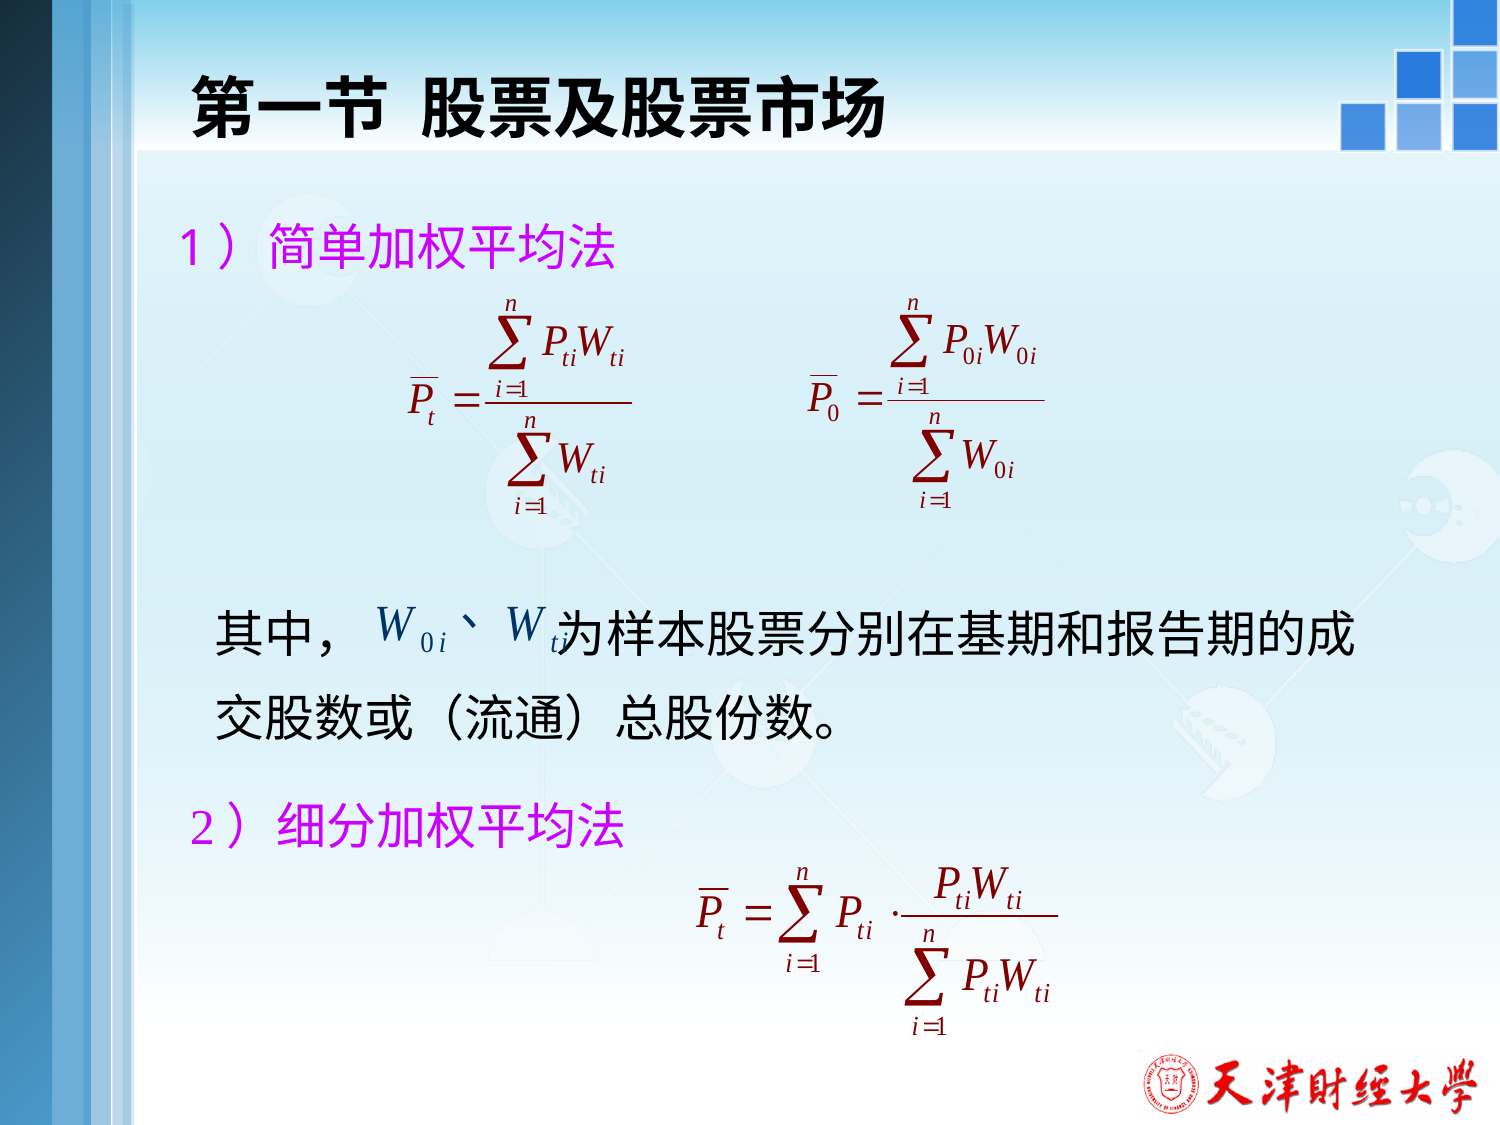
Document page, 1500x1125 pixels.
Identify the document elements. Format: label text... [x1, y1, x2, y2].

text_box 1）简单加权平均法 [162, 207, 788, 283]
title 第一节 股票及股票市场 [174, 75, 1175, 138]
text_box 2）细分加权平均法 [174, 787, 813, 863]
picture [1131, 1049, 1500, 1119]
text_box 其中， 为样本股票分别在基期和报告期的成交股数或（流通）总股份数。 [199, 571, 1400, 754]
picture [132, 150, 1500, 1043]
